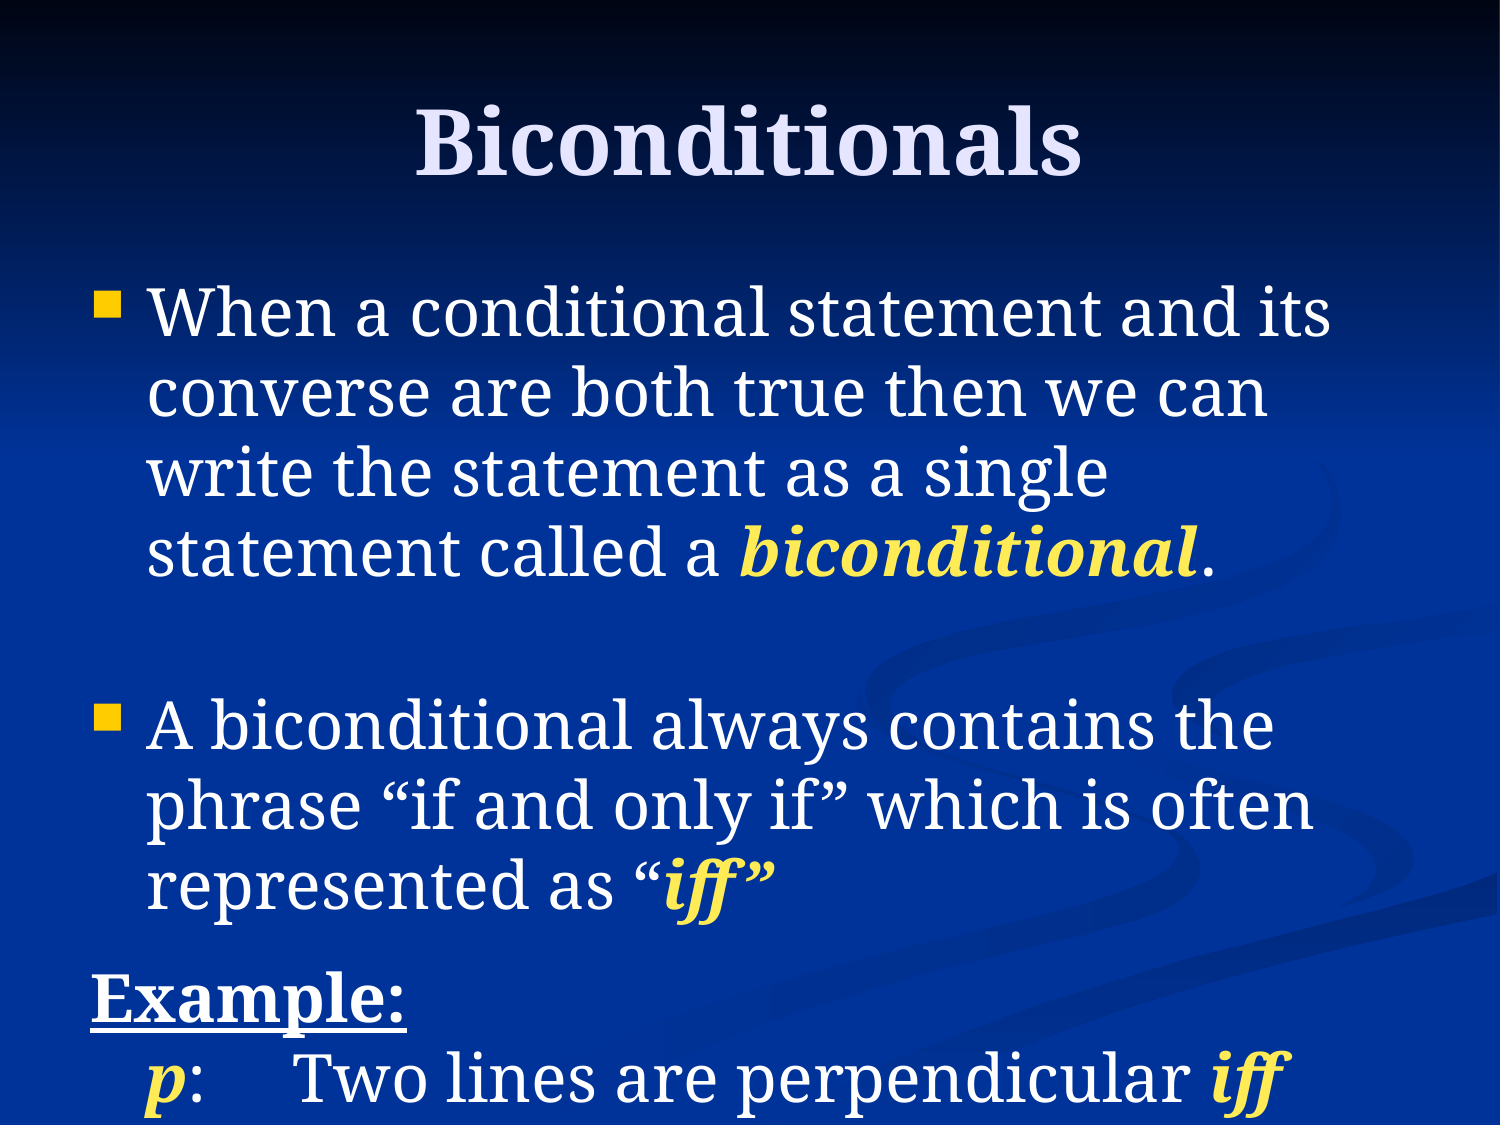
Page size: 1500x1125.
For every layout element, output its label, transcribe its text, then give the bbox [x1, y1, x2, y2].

title Biconditionals [74, 44, 1426, 233]
list When a conditional statement and its converse are both true then we can write the statement as a single statement called a biconditional. A biconditional always contains the phrase “if and only if” which is often represented as “iff” Example: p: Two lines are perpendicular iff they intersect to form a right angle. [74, 262, 1426, 1006]
